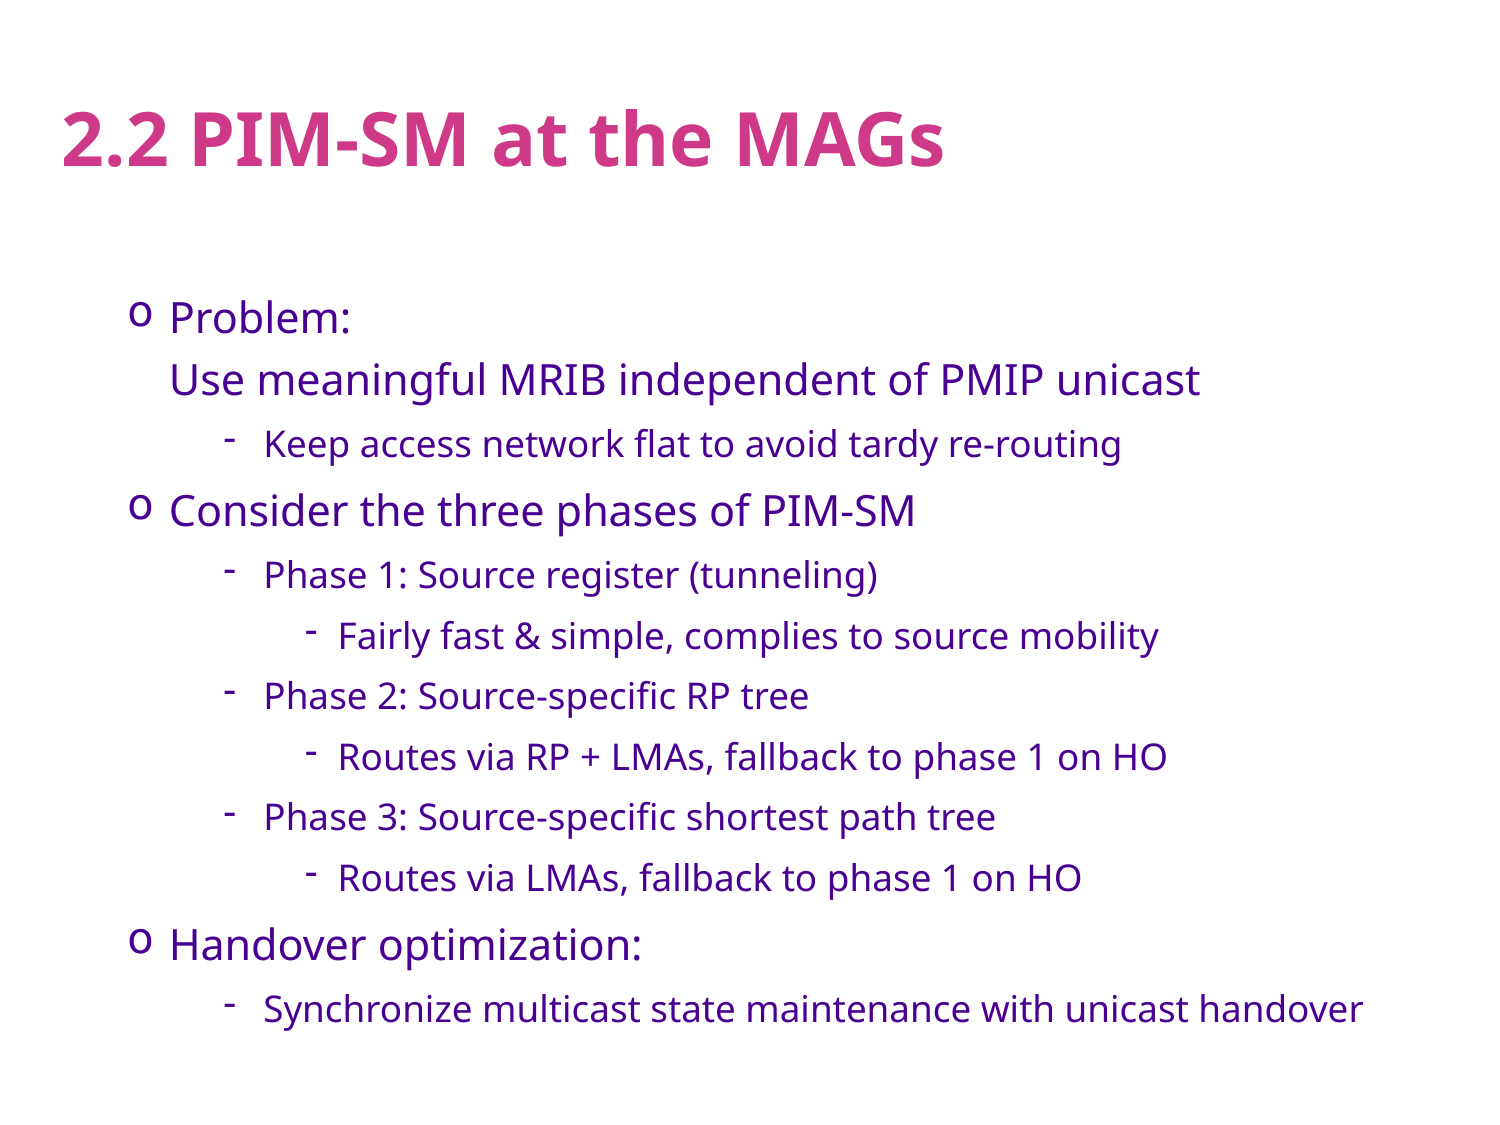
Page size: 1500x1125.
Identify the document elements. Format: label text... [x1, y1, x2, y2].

title 2.2 PIM-SM at the MAGs [46, 42, 1323, 231]
list Problem: Use meaningful MRIB independent of PMIP unicast Keep access network flat to avoid tardy re-routing Consider the three phases of PIM-SM Phase 1: Source register (tunneling) Fairly fast & simple, complies to source mobility Phase 2: Source-specific RP tree Routes via RP + LMAs, fallback to phase 1 on HO Phase 3: Source-specific shortest path tree Routes via LMAs, fallback to phase 1 on HO Handover optimization: Synchronize multicast state maintenance with unicast handover [111, 272, 1472, 1048]
